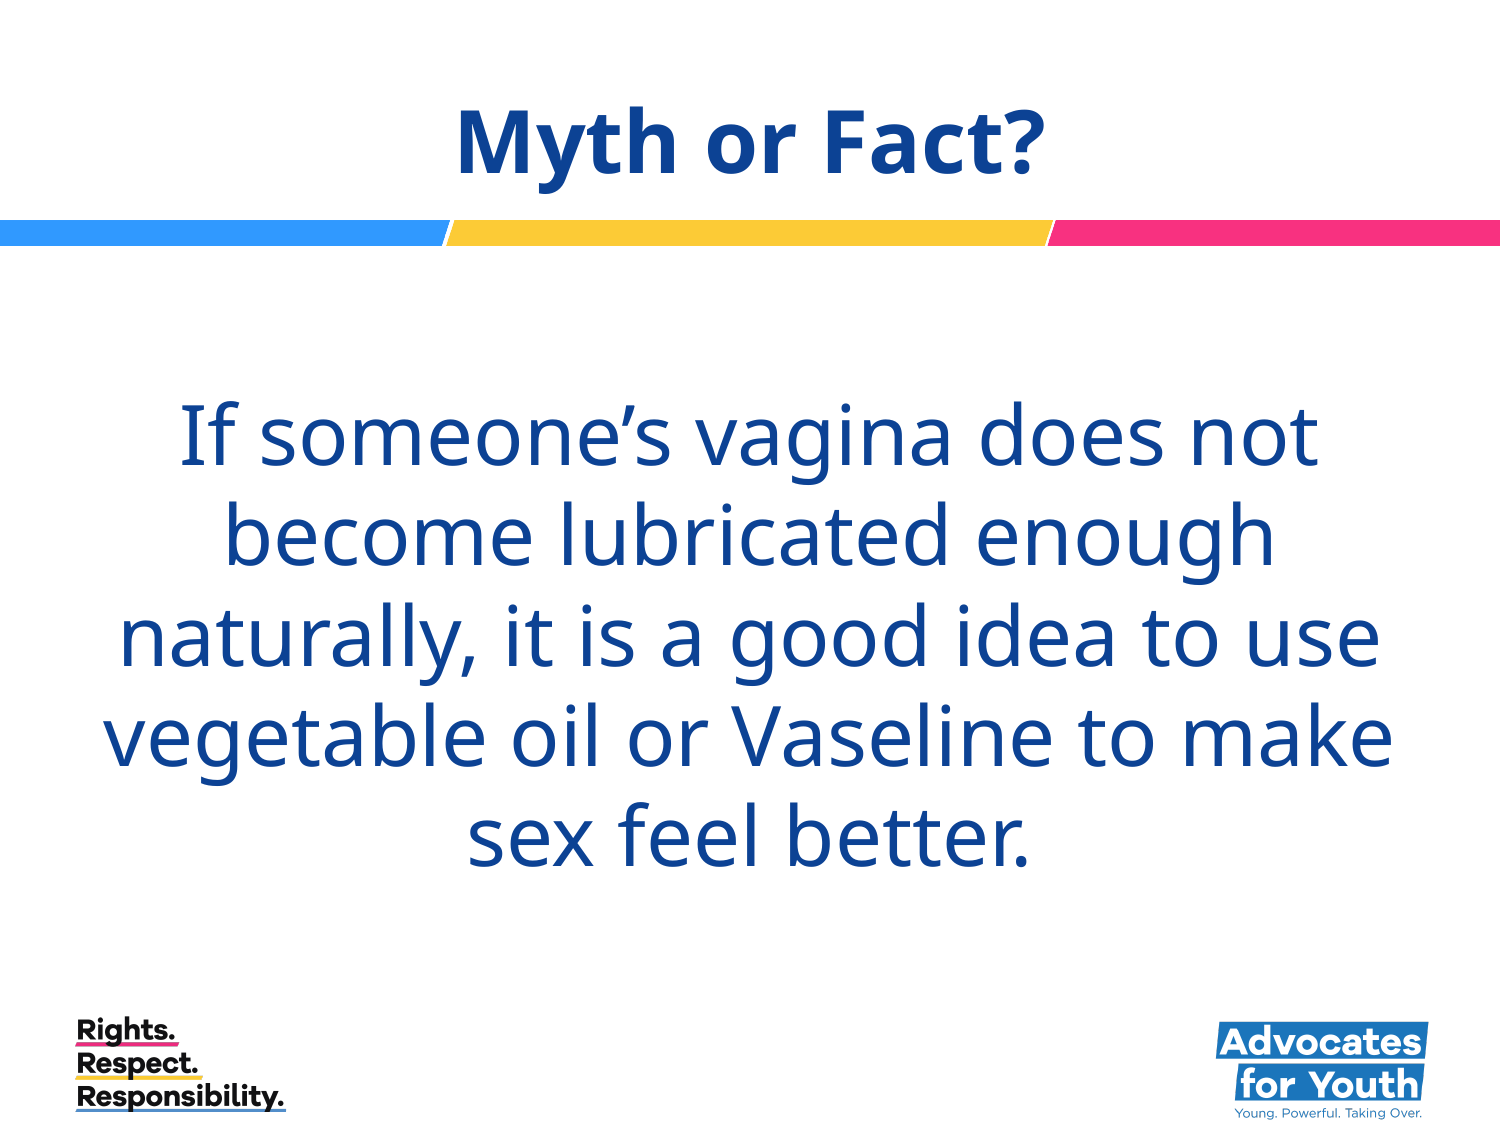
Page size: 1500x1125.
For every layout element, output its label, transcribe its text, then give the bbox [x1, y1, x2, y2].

picture [0, 207, 1500, 258]
title Myth or Fact? [75, 45, 1425, 233]
list If someone’s vagina does not become lubricated enough naturally, it is a good idea to use vegetable oil or Vaseline to make sex feel better. [75, 375, 1425, 896]
